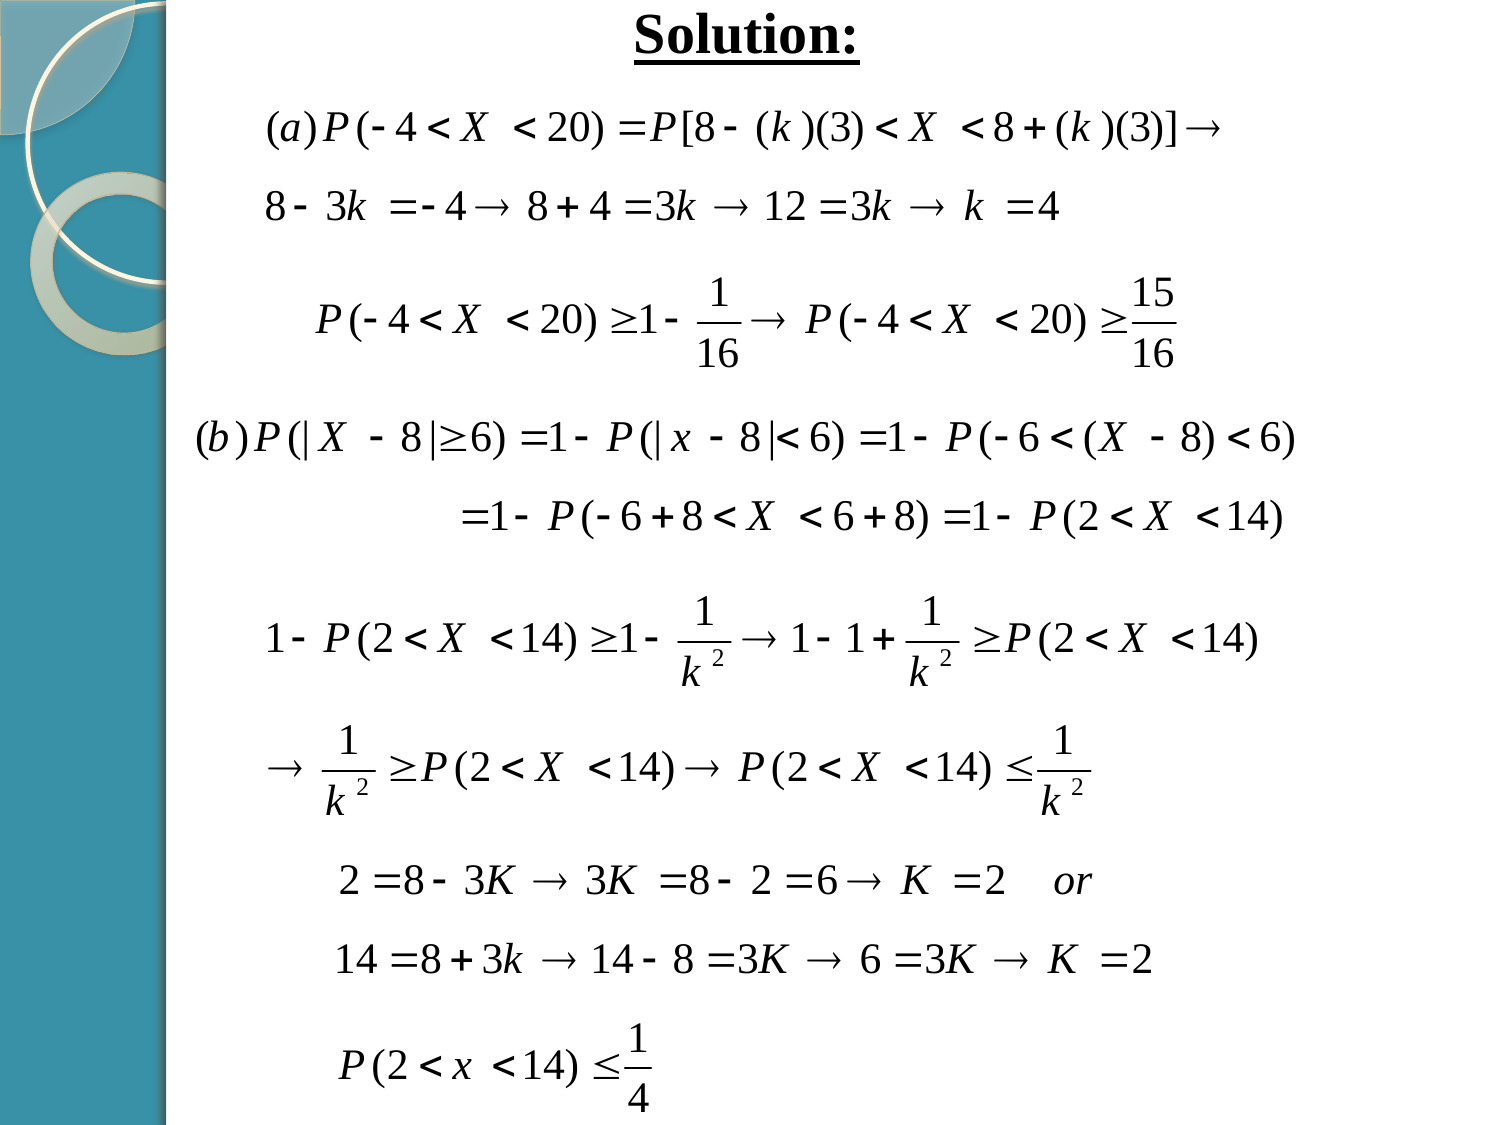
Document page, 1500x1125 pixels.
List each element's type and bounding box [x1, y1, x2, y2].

text_box [0, 0, 1498, 1121]
